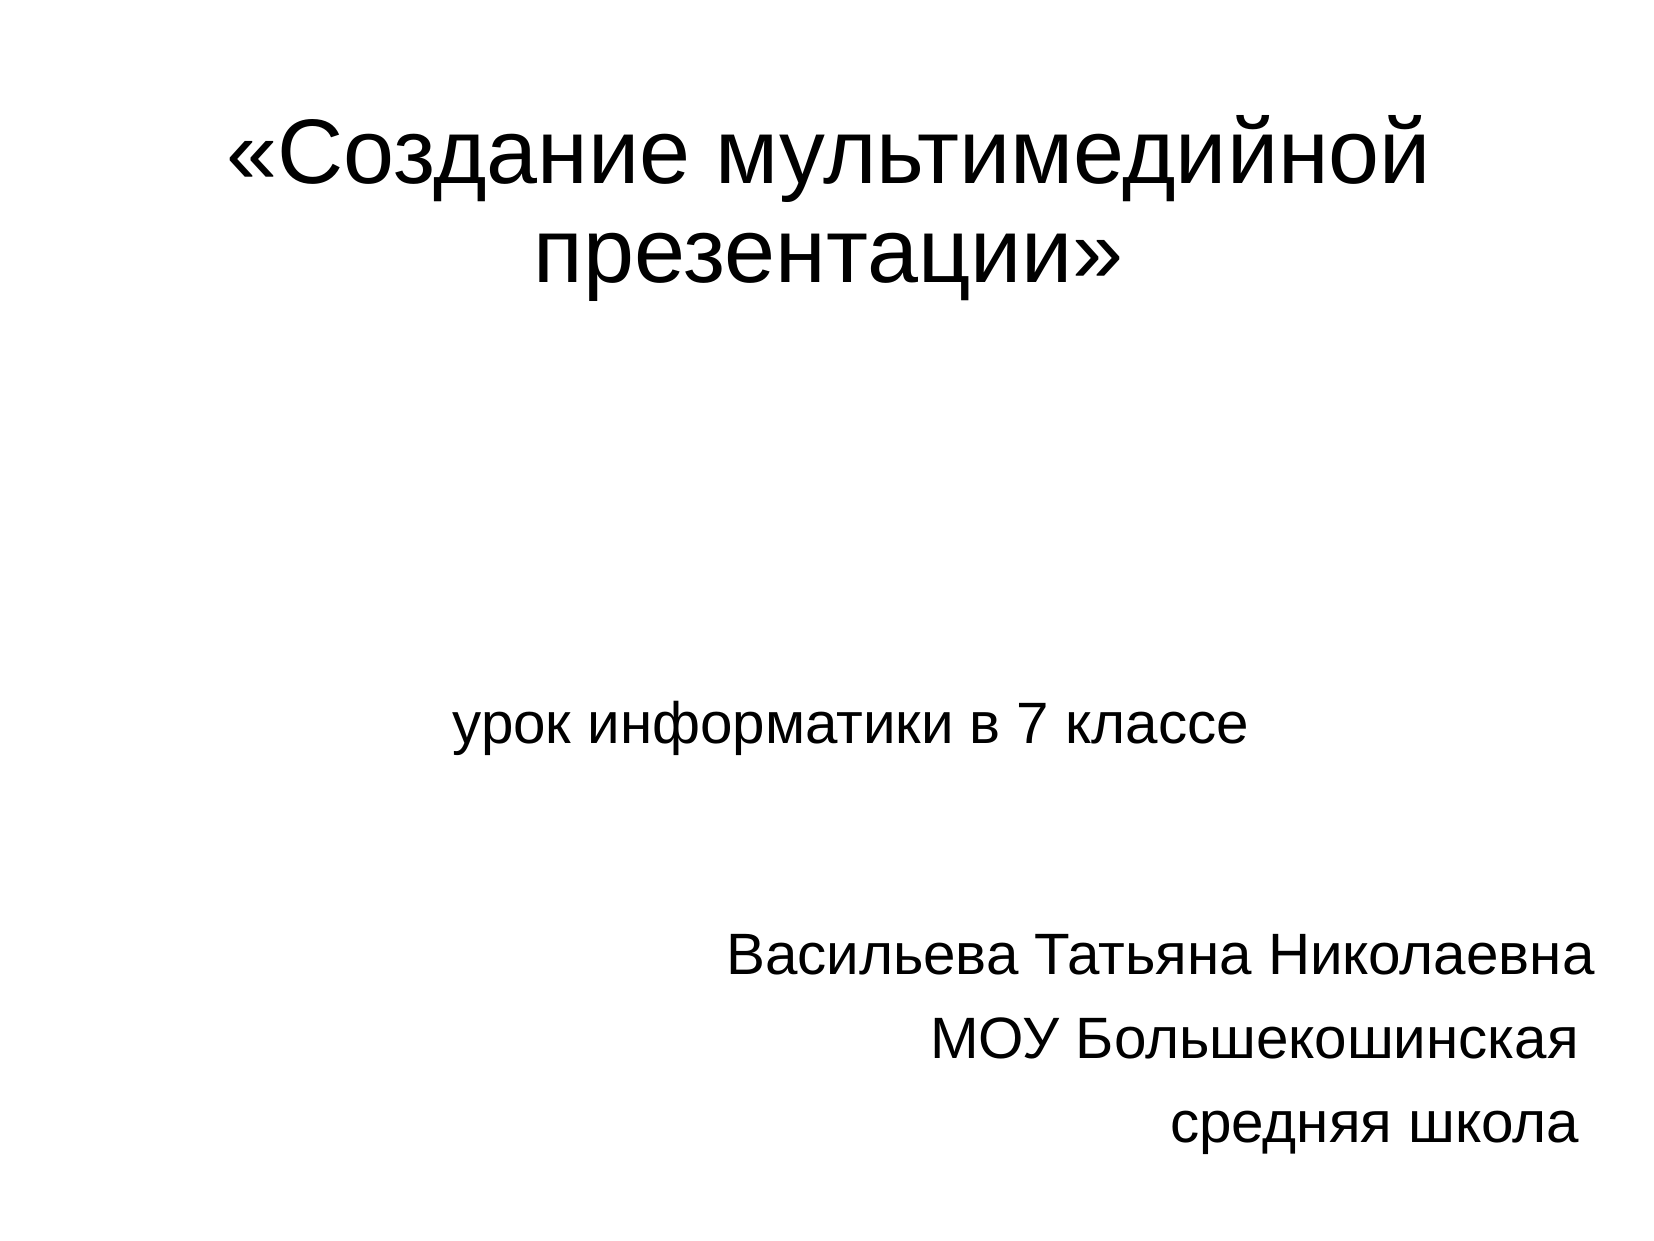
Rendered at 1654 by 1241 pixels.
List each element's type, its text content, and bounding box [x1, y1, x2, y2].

title «Создание мультимедийной презентации» [85, 172, 1574, 444]
subtitle урок информатики в 7 классе Васильева Татьяна Николаевна МОУ Большекошинская средняя школа [107, 393, 1596, 1113]
